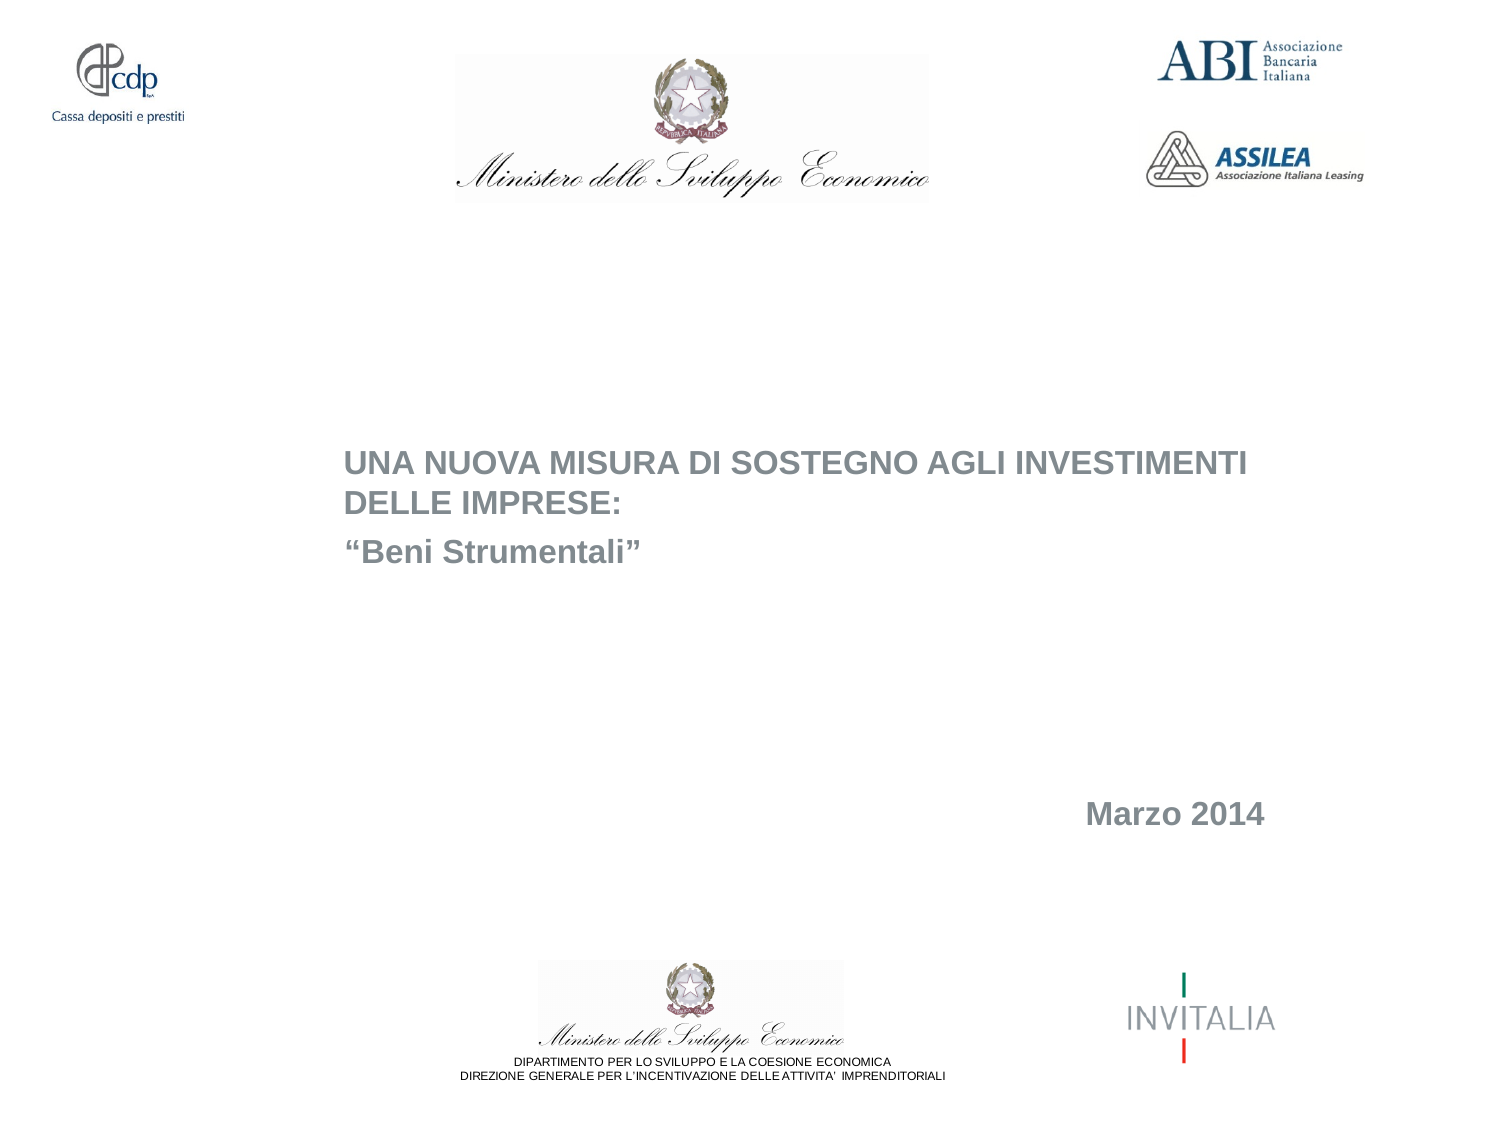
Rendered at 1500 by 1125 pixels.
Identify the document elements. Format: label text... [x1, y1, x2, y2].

picture [40, 42, 195, 124]
picture [1151, 30, 1353, 91]
picture [455, 54, 929, 203]
text_box Marzo 2014 [1070, 785, 1281, 840]
picture [216, 959, 1283, 1095]
title UNA NUOVA MISURA DI SOSTEGNO AGLI INVESTIMENTI DELLE IMPRESE: [328, 400, 1318, 522]
picture [1139, 120, 1369, 197]
text_box “Beni Strumentali” [329, 522, 657, 578]
